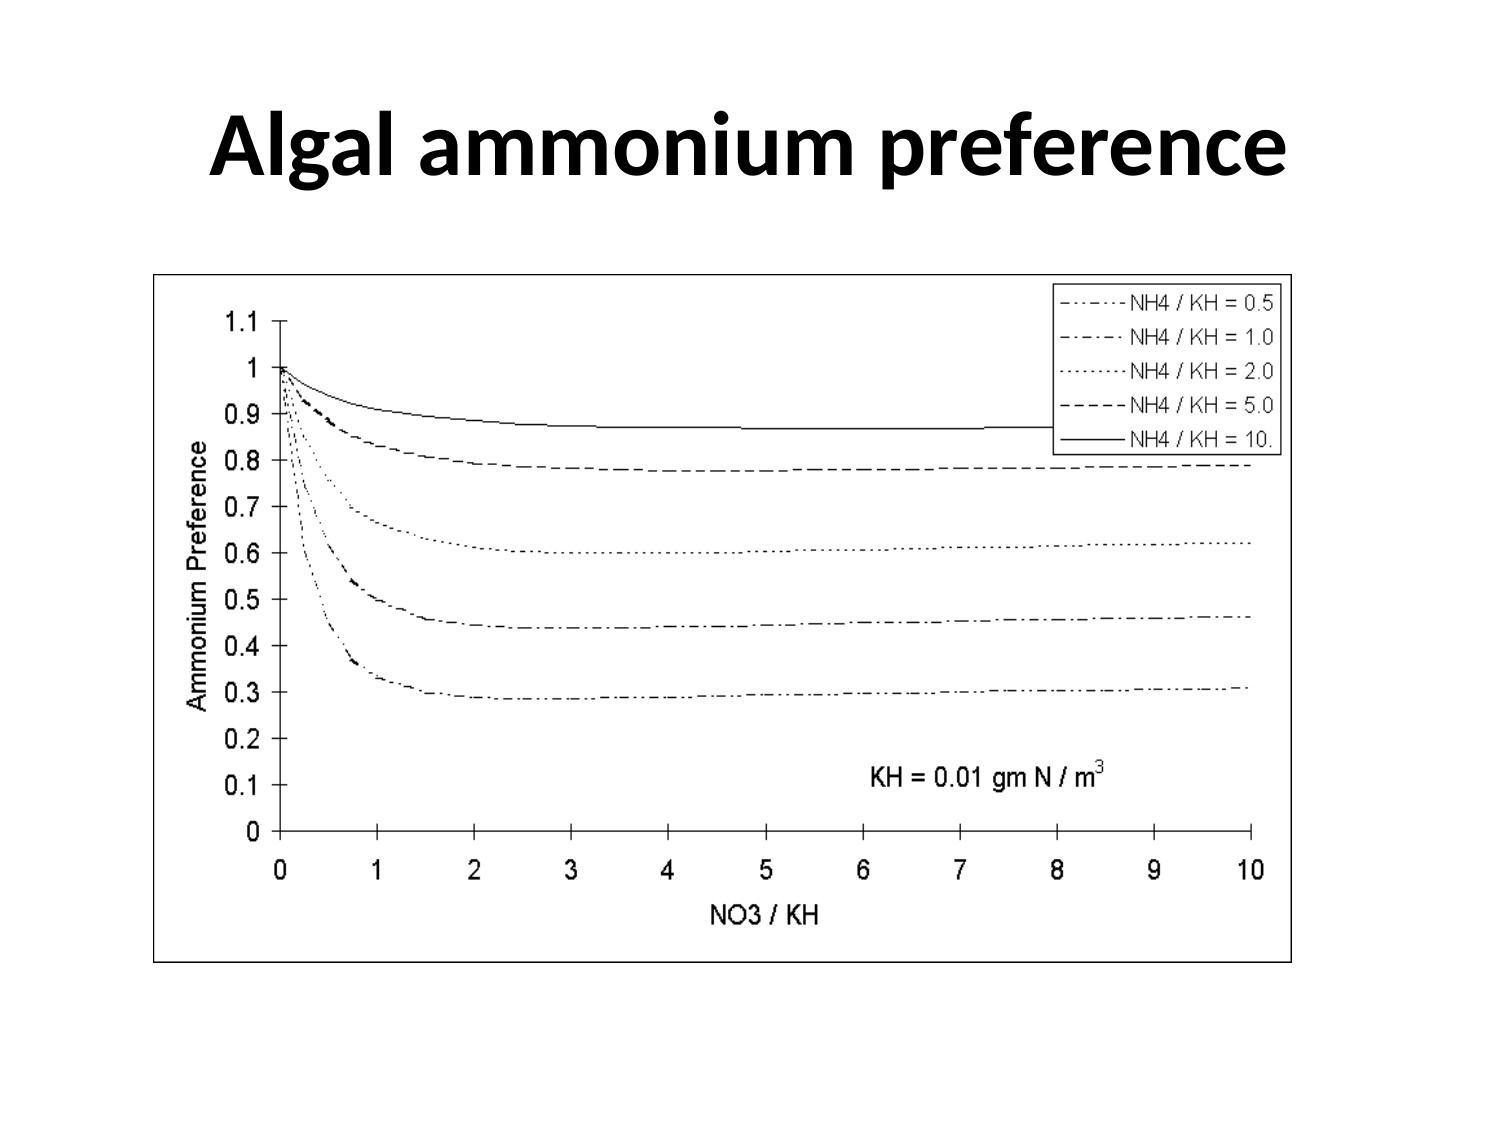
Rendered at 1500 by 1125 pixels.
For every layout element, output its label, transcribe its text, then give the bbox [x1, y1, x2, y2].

picture [153, 274, 1292, 963]
title Algal ammonium preference [75, 45, 1425, 233]
